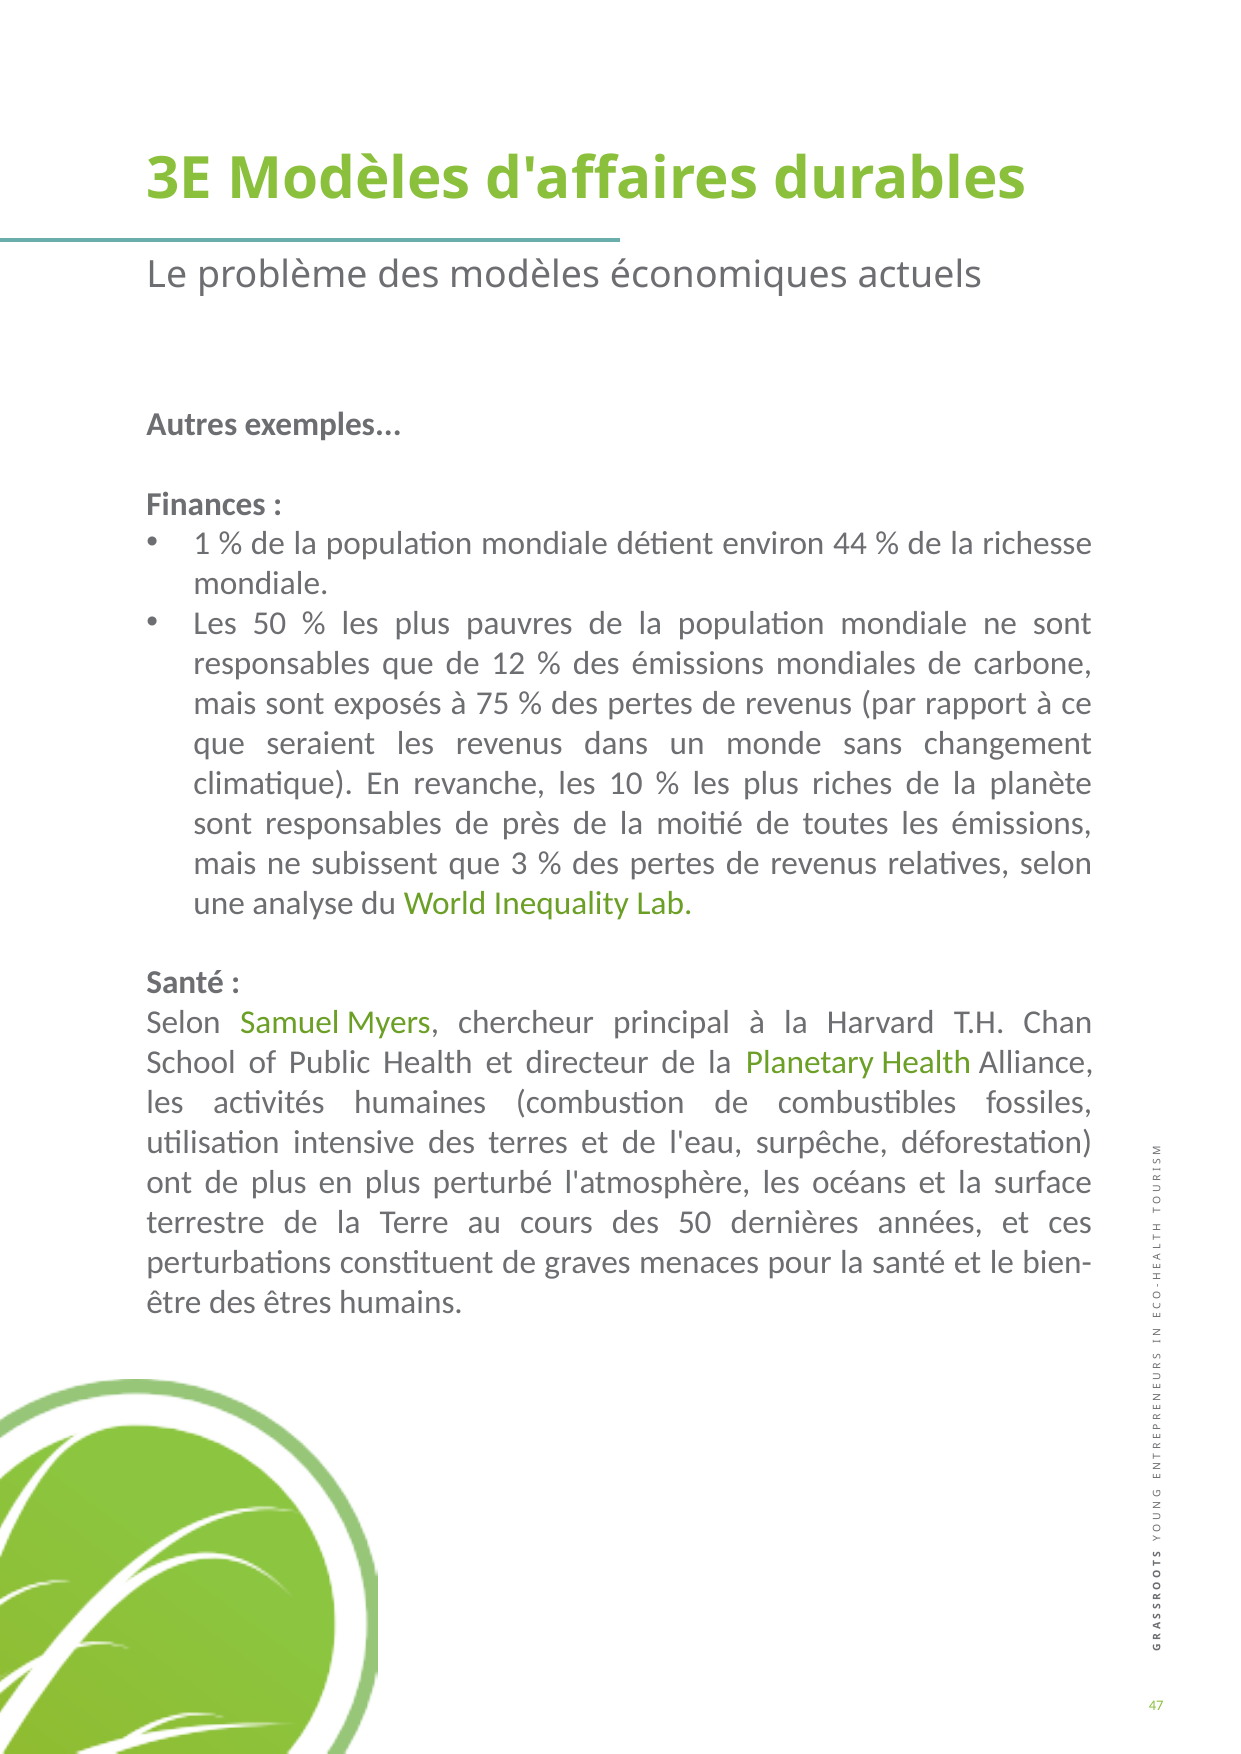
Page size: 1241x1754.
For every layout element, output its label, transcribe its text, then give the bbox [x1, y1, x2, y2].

slide_number 47 [1125, 1666, 1187, 1743]
list 3E Modèles d'affaires durables [131, 132, 1109, 242]
list Autres exemples... Finances : 1 % de la population mondiale détient environ 44 % de la richesse mondiale. Les 50 % les plus pauvres de la population mondiale ne sont responsables que de 12 % des émissions mondiales de carbone, mais sont exposés à 75 % des pertes de revenus (par rapport à ce que seraient les revenus dans un monde sans changement climatique). En revanche, les 10 % les plus riches de la planète sont responsables de près de la moitié de toutes les émissions, mais ne subissent que 3 % des pertes de revenus relatives, selon une analyse du World Inequality Lab. Santé : Selon Samuel Myers, chercheur principal à la Harvard T.H. Chan School of Public Health et directeur de la Planetary Health Alliance, les activités humaines (combustion de combustibles fossiles, utilisation intensive des terres et de l'eau, surpêche, déforestation) ont de plus en plus perturbé l'atmosphère, les océans et la surface terrestre de la Terre au cours des 50 dernières années, et ces perturbations constituent de graves menaces pour la santé et le bien-être des êtres humains. [131, 394, 1109, 1609]
list Le problème des modèles économiques actuels [131, 242, 1109, 371]
text_box [320, 615, 351, 664]
